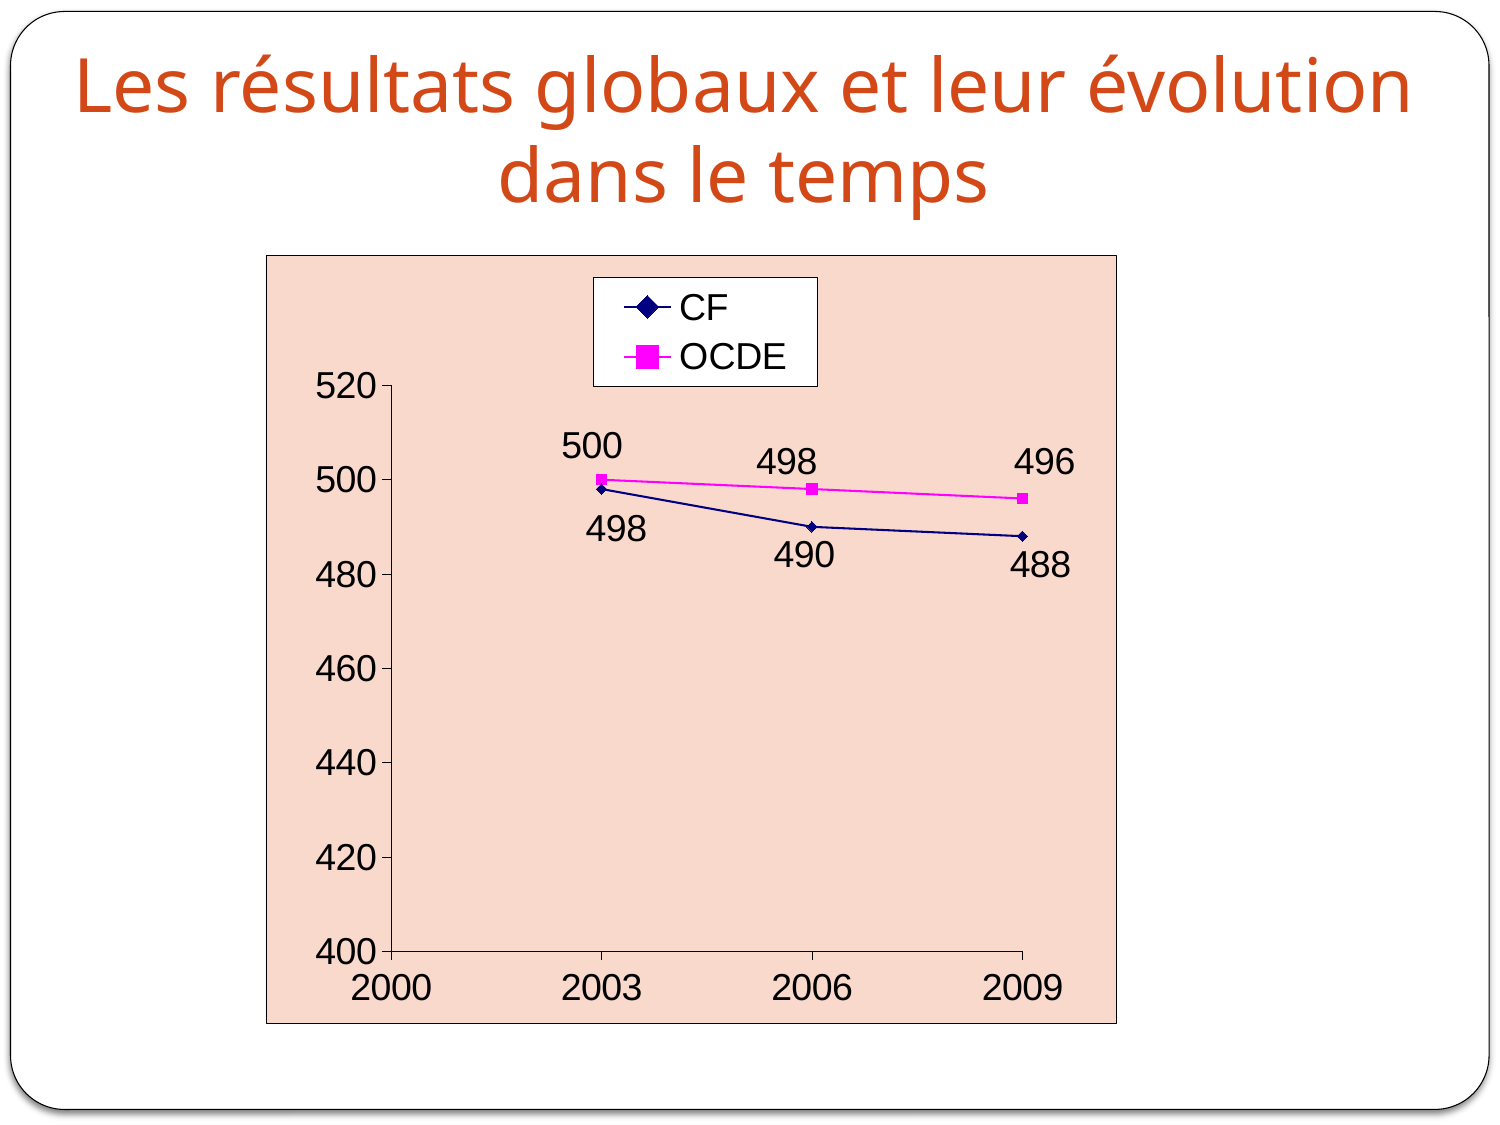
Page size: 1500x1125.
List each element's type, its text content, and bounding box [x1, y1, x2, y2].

title Les résultats globaux et leur évolution dans le temps [0, 7, 1495, 233]
chart [265, 255, 1117, 1024]
